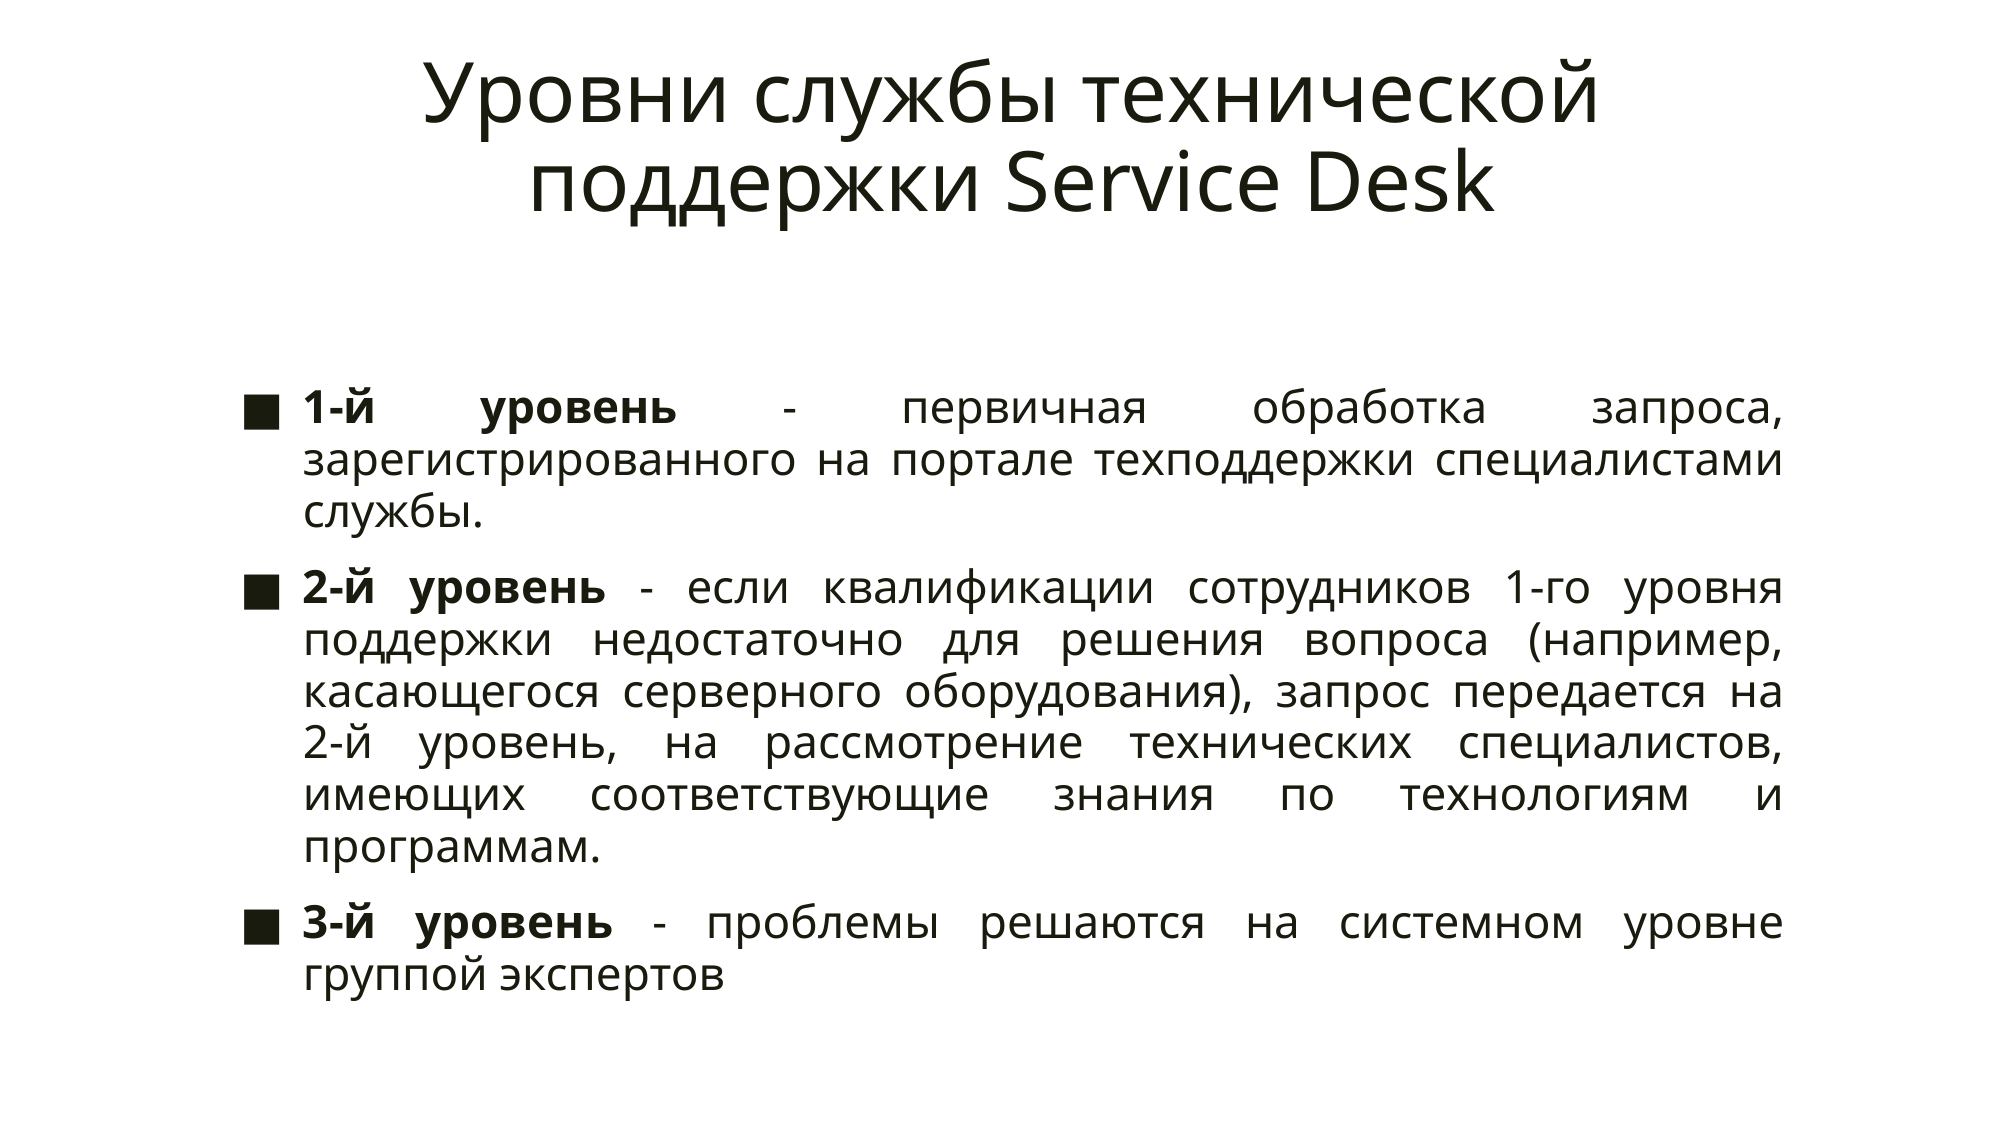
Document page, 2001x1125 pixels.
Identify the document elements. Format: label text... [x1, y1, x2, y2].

title Уровни службы технической поддержки Service Desk [225, 44, 1800, 289]
list 1-й уровень - первичная обработка запроса, зарегистрированного на портале техподдержки специалистами службы. 2-й уровень - если квалификации сотрудников 1-го уровня поддержки недостаточно для решения вопроса (например, касающегося серверного оборудования), запрос передается на 2-й уровень, на рассмотрение технических специалистов, имеющих соответствующие знания по технологиям и программам. 3-й уровень - проблемы решаются на системном уровне группой экспертов [225, 375, 1800, 963]
